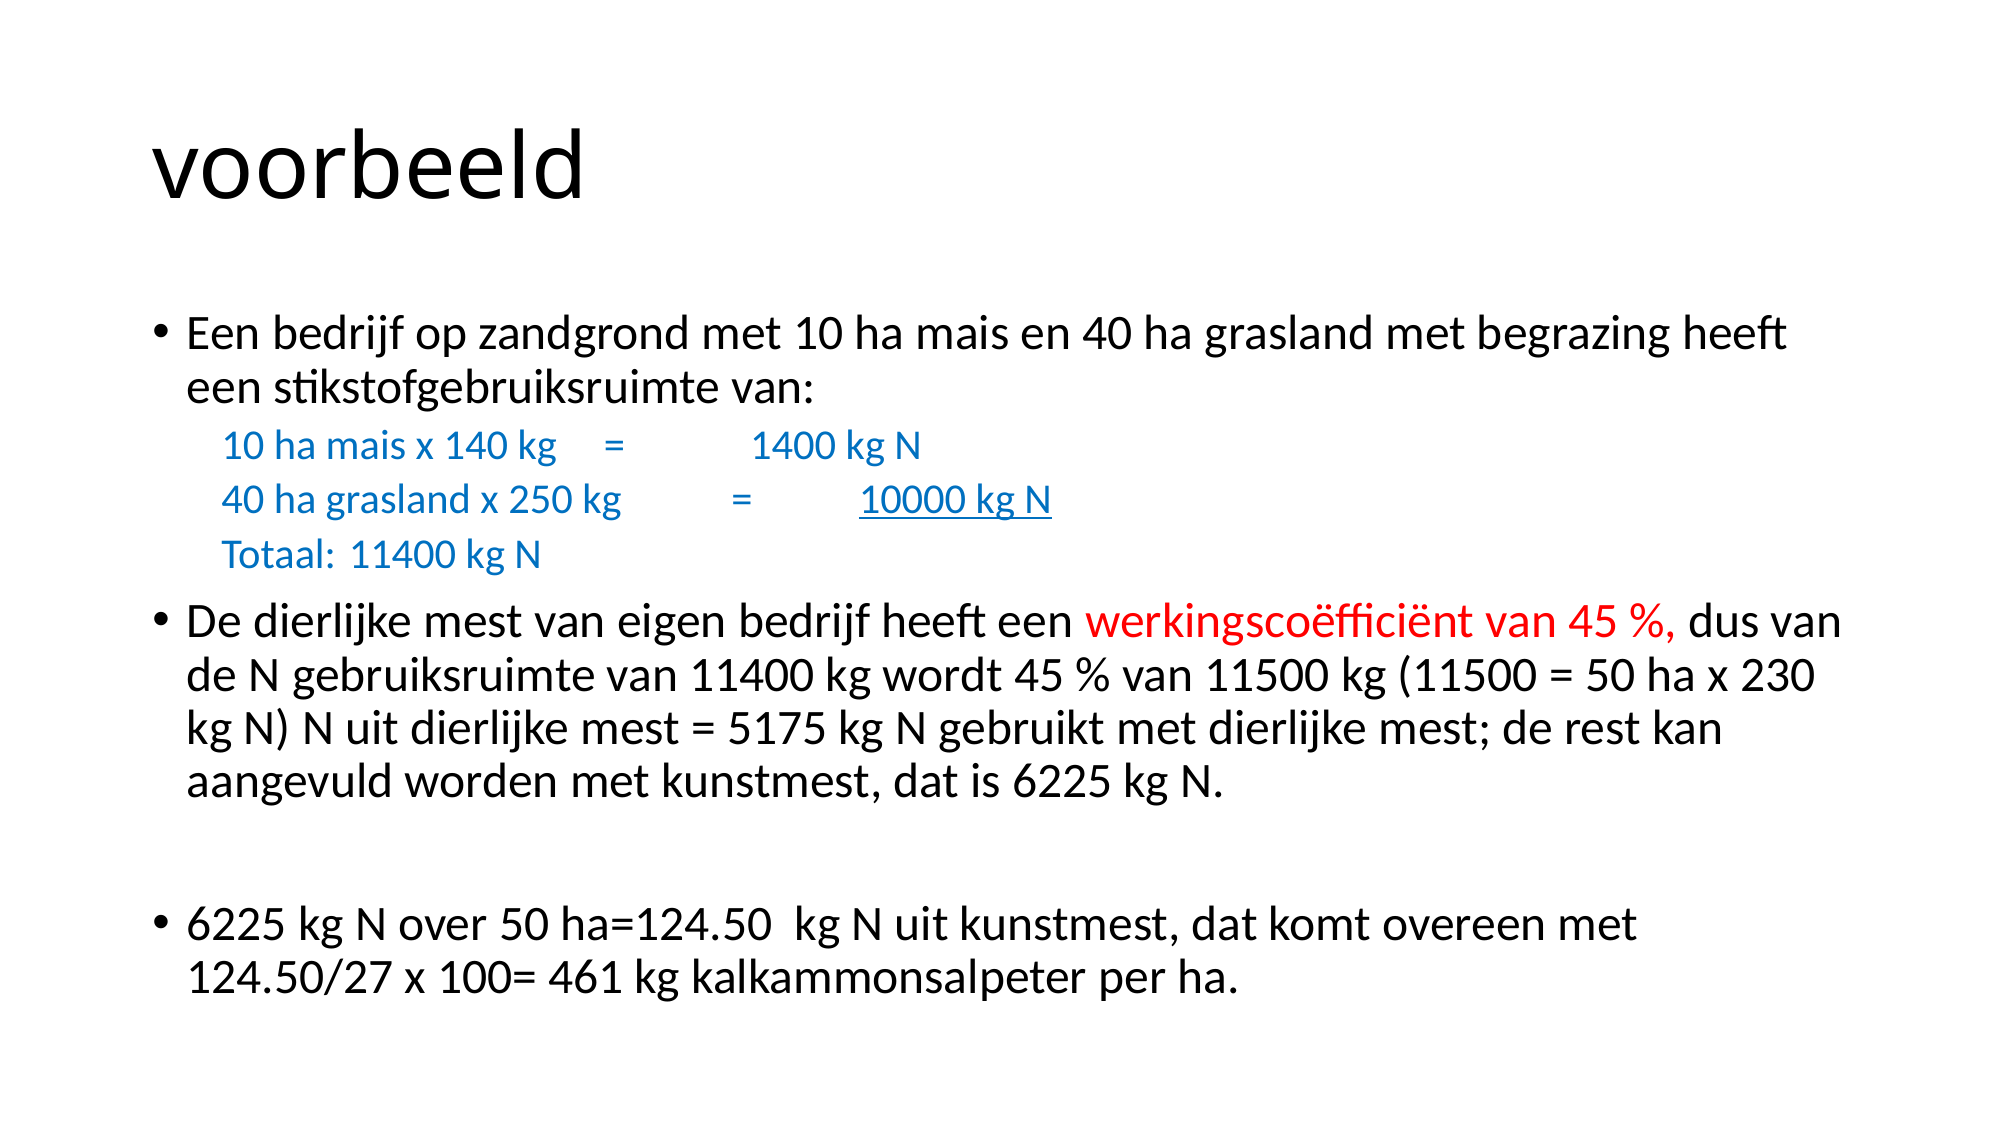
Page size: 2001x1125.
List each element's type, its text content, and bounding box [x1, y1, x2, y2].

list Een bedrijf op zandgrond met 10 ha mais en 40 ha grasland met begrazing heeft een stikstofgebruiksruimte van: 10 ha mais x 140 kg = 1400 kg N 40 ha grasland x 250 kg = 10000 kg N Totaal: 11400 kg N De dierlijke mest van eigen bedrijf heeft een werkingscoëfficiënt van 45 %, dus van de N gebruiksruimte van 11400 kg wordt 45 % van 11500 kg (11500 = 50 ha x 230 kg N) N uit dierlijke mest = 5175 kg N gebruikt met dierlijke mest; de rest kan aangevuld worden met kunstmest, dat is 6225 kg N. 6225 kg N over 50 ha=124.50 kg N uit kunstmest, dat komt overeen met 124.50/27 x 100= 461 kg kalkammonsalpeter per ha. [137, 299, 1863, 1014]
title voorbeeld [137, 59, 1863, 278]
